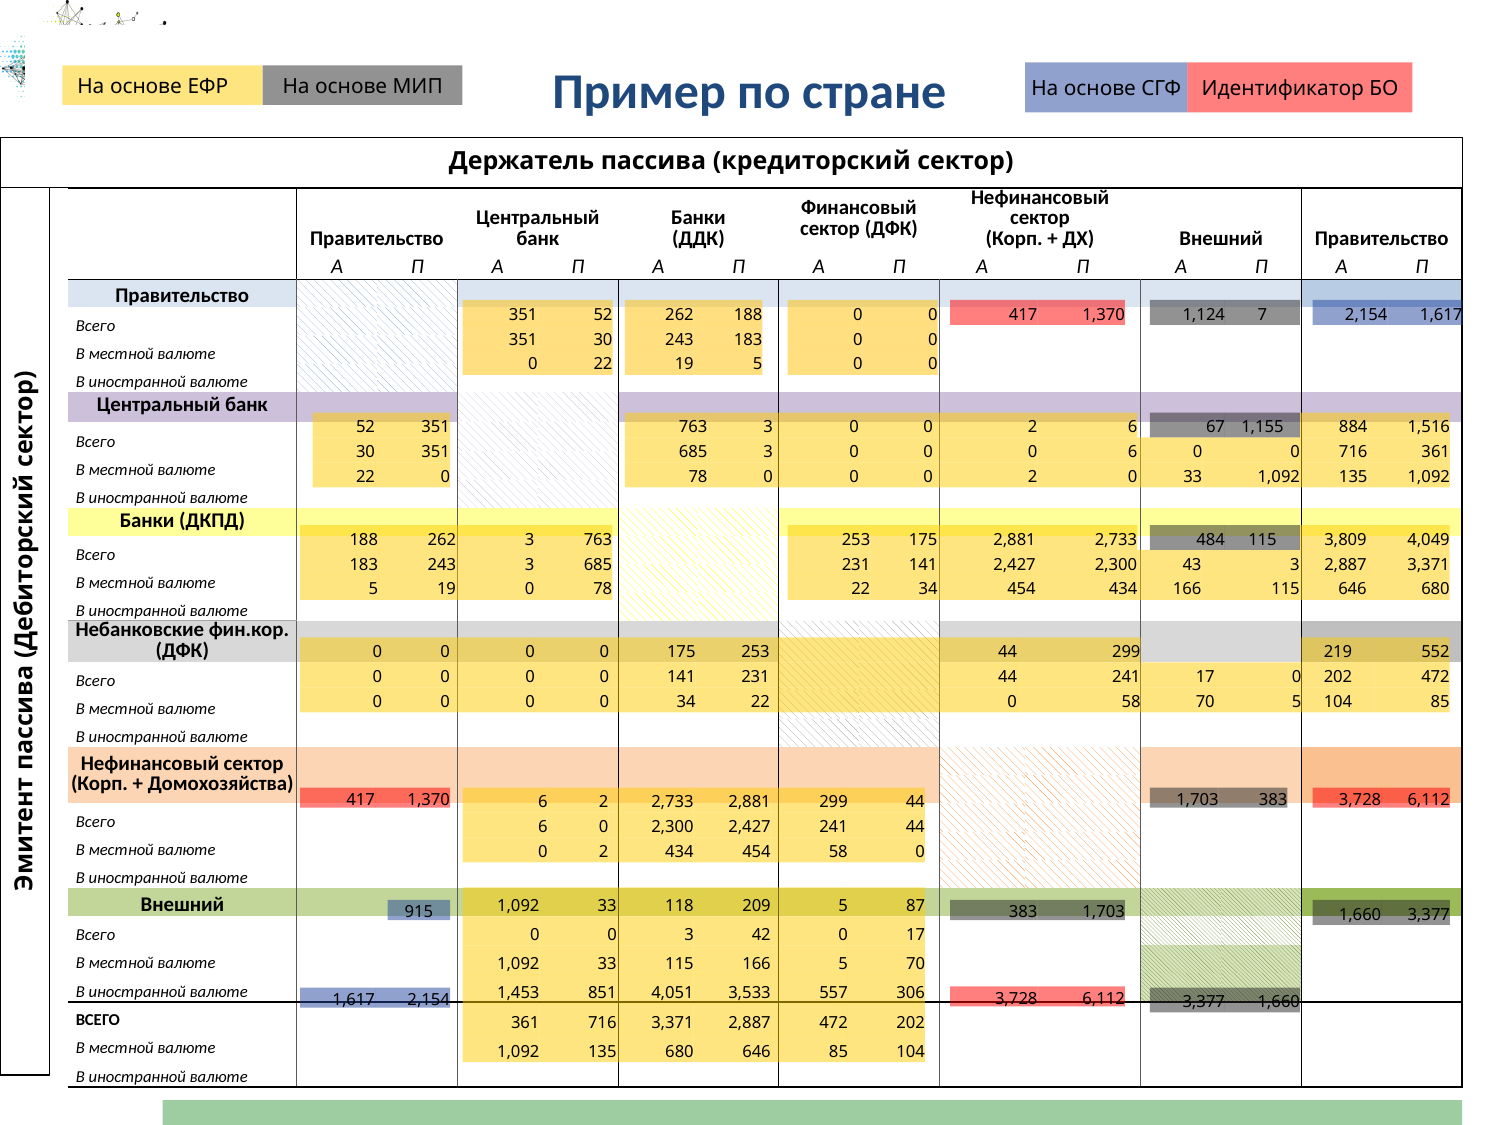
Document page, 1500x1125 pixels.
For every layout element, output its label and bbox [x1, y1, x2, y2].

table_header [388, 900, 450, 920]
table_header [300, 988, 450, 1008]
table_header [1150, 300, 1300, 325]
table_header [313, 413, 450, 437]
table_header [1313, 788, 1450, 808]
table_cell [940, 280, 1140, 413]
table_header [1150, 788, 1287, 808]
text_box [0, 137, 1463, 1075]
table_header [625, 300, 762, 325]
table_cell [25, 122, 1474, 1087]
table_header [950, 300, 1125, 325]
table_cell [779, 280, 939, 413]
table_header [950, 986, 1125, 1006]
table_header [1150, 988, 1300, 1013]
table_header [1313, 900, 1450, 925]
table_header [25, 25, 1474, 122]
table_cell [1141, 280, 1301, 413]
table_header [788, 525, 1450, 550]
text_box [62, 65, 463, 105]
table_cell [297, 280, 1461, 1086]
table_header [788, 300, 938, 325]
table_header [463, 788, 925, 812]
table_cell [1302, 189, 1461, 279]
table_header [300, 788, 450, 808]
table_cell [1141, 1003, 1301, 1086]
table_header [300, 638, 1450, 662]
picture [0, 0, 225, 137]
table_cell [940, 1003, 1140, 1086]
table_header [300, 525, 612, 550]
table_header [625, 413, 1450, 437]
table_header [950, 900, 1125, 920]
table_header [463, 300, 613, 325]
table_cell [297, 1003, 457, 1086]
table_cell [25, 188, 296, 1087]
table_header [463, 887, 925, 917]
table_cell [1302, 1003, 1461, 1086]
table_cell [297, 189, 1301, 279]
table_header [1313, 300, 1463, 325]
